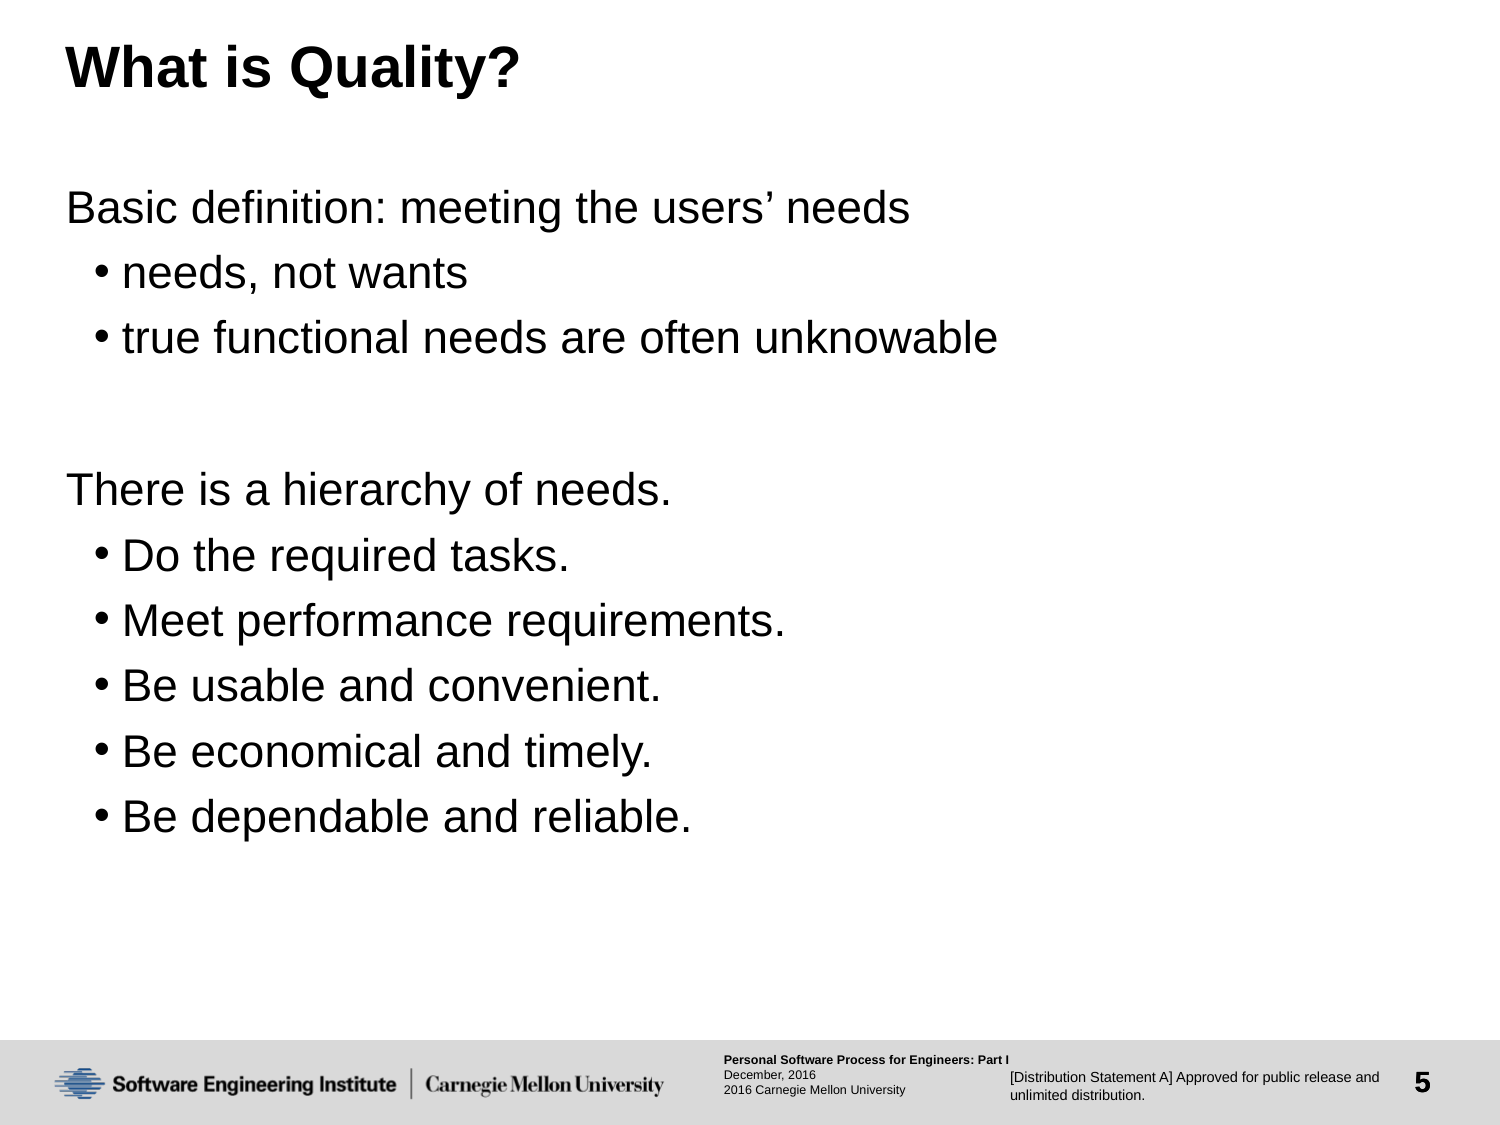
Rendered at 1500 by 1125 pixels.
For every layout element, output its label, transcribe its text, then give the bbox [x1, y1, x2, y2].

picture [46, 1061, 673, 1104]
title What is Quality? [65, 37, 1313, 148]
list Basic definition: meeting the users’ needs needs, not wants true functional needs are often unknowable There is a hierarchy of needs. Do the required tasks. Meet performance requirements. Be usable and convenient. Be economical and timely. Be dependable and reliable. [65, 177, 1431, 1000]
